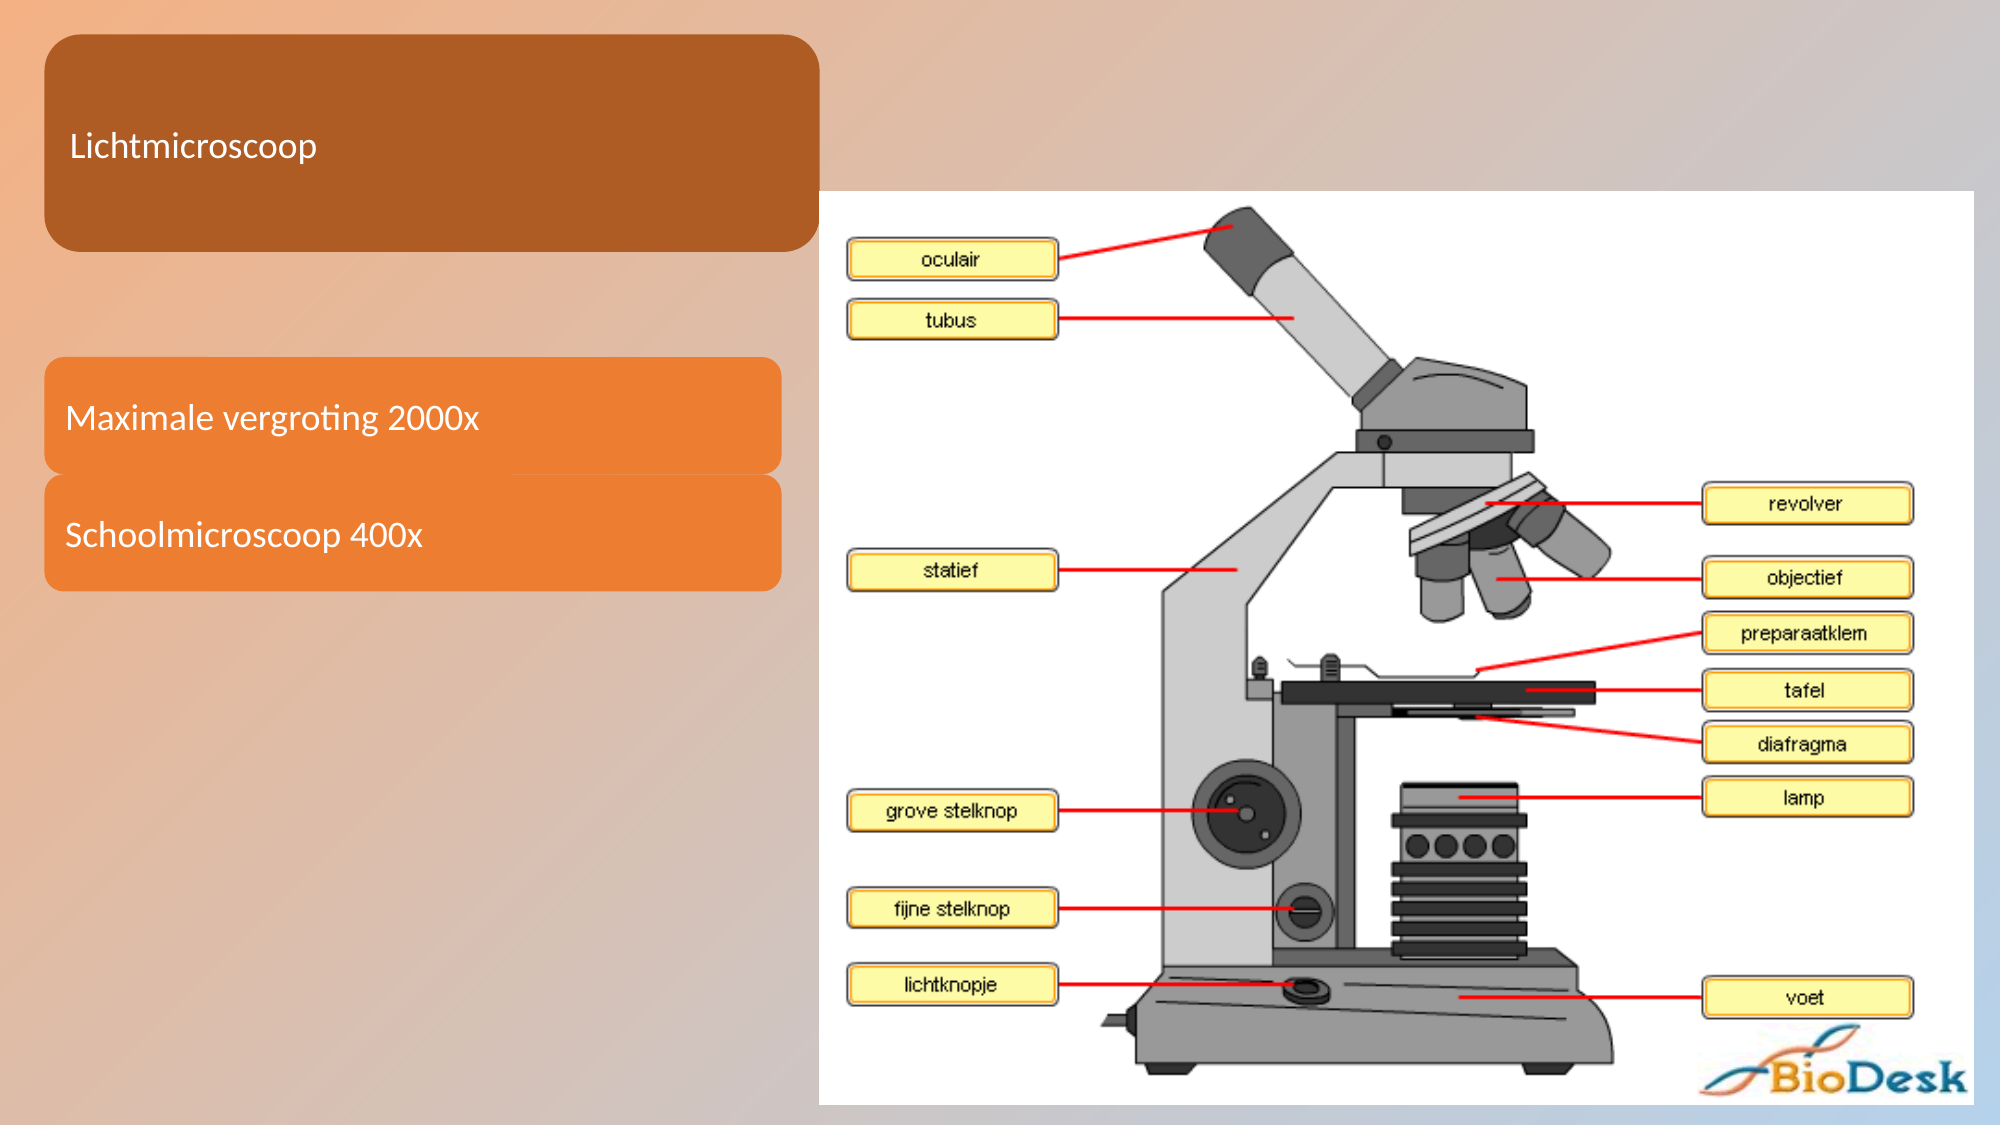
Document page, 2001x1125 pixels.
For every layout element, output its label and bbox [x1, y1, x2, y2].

text_box [44, 34, 820, 252]
text_box [44, 357, 782, 592]
list [819, 191, 1974, 1106]
